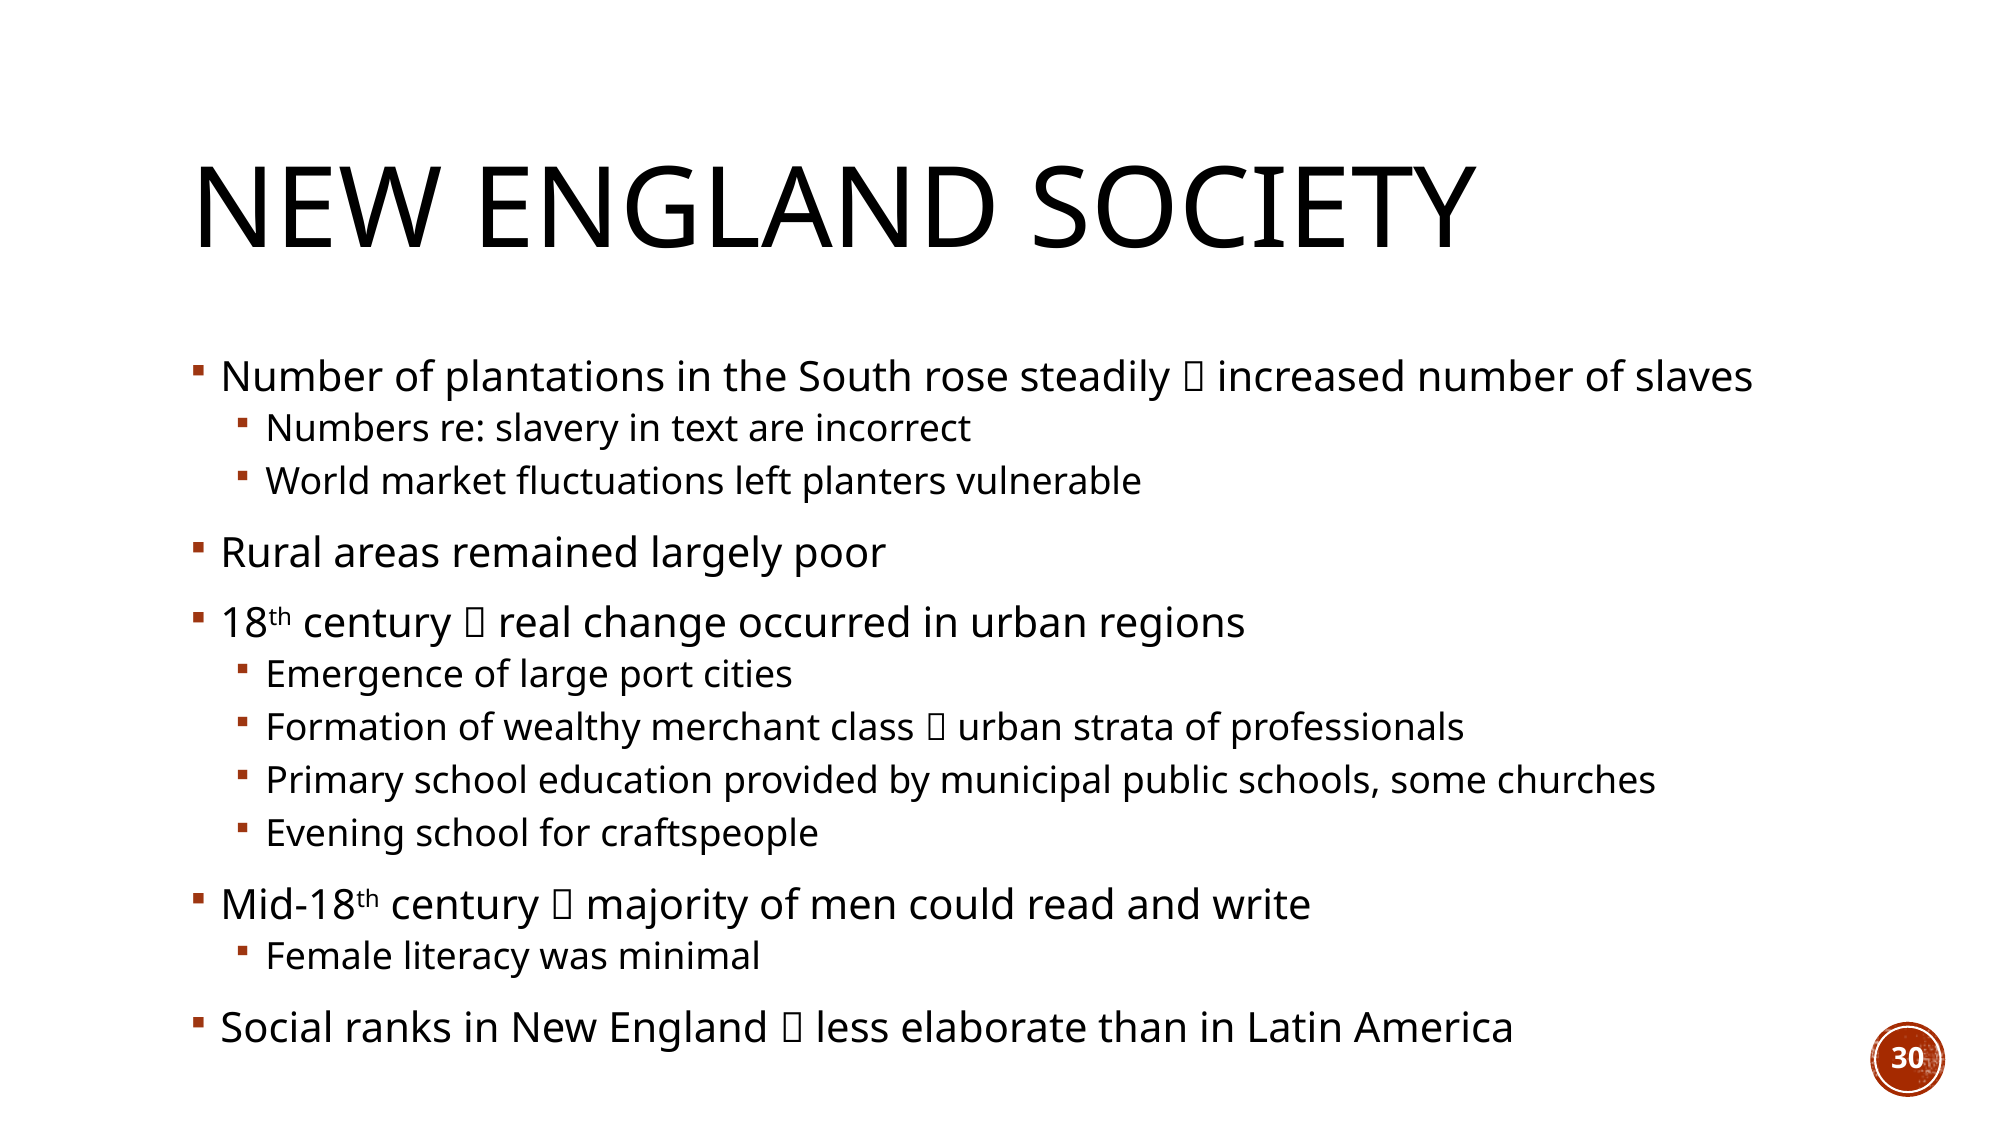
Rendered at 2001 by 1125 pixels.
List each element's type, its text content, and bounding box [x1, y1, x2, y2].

list Number of plantations in the South rose steadily  increased number of slaves Numbers re: slavery in text are incorrect World market fluctuations left planters vulnerable Rural areas remained largely poor 18th century  real change occurred in urban regions Emergence of large port cities Formation of wealthy merchant class  urban strata of professionals Primary school education provided by municipal public schools, some churches Evening school for craftspeople Mid-18th century  majority of men could read and write Female literacy was minimal Social ranks in New England  less elaborate than in Latin America [175, 348, 1826, 1075]
title New England Society [175, 79, 1826, 344]
slide_number 30 [1855, 1028, 1961, 1089]
